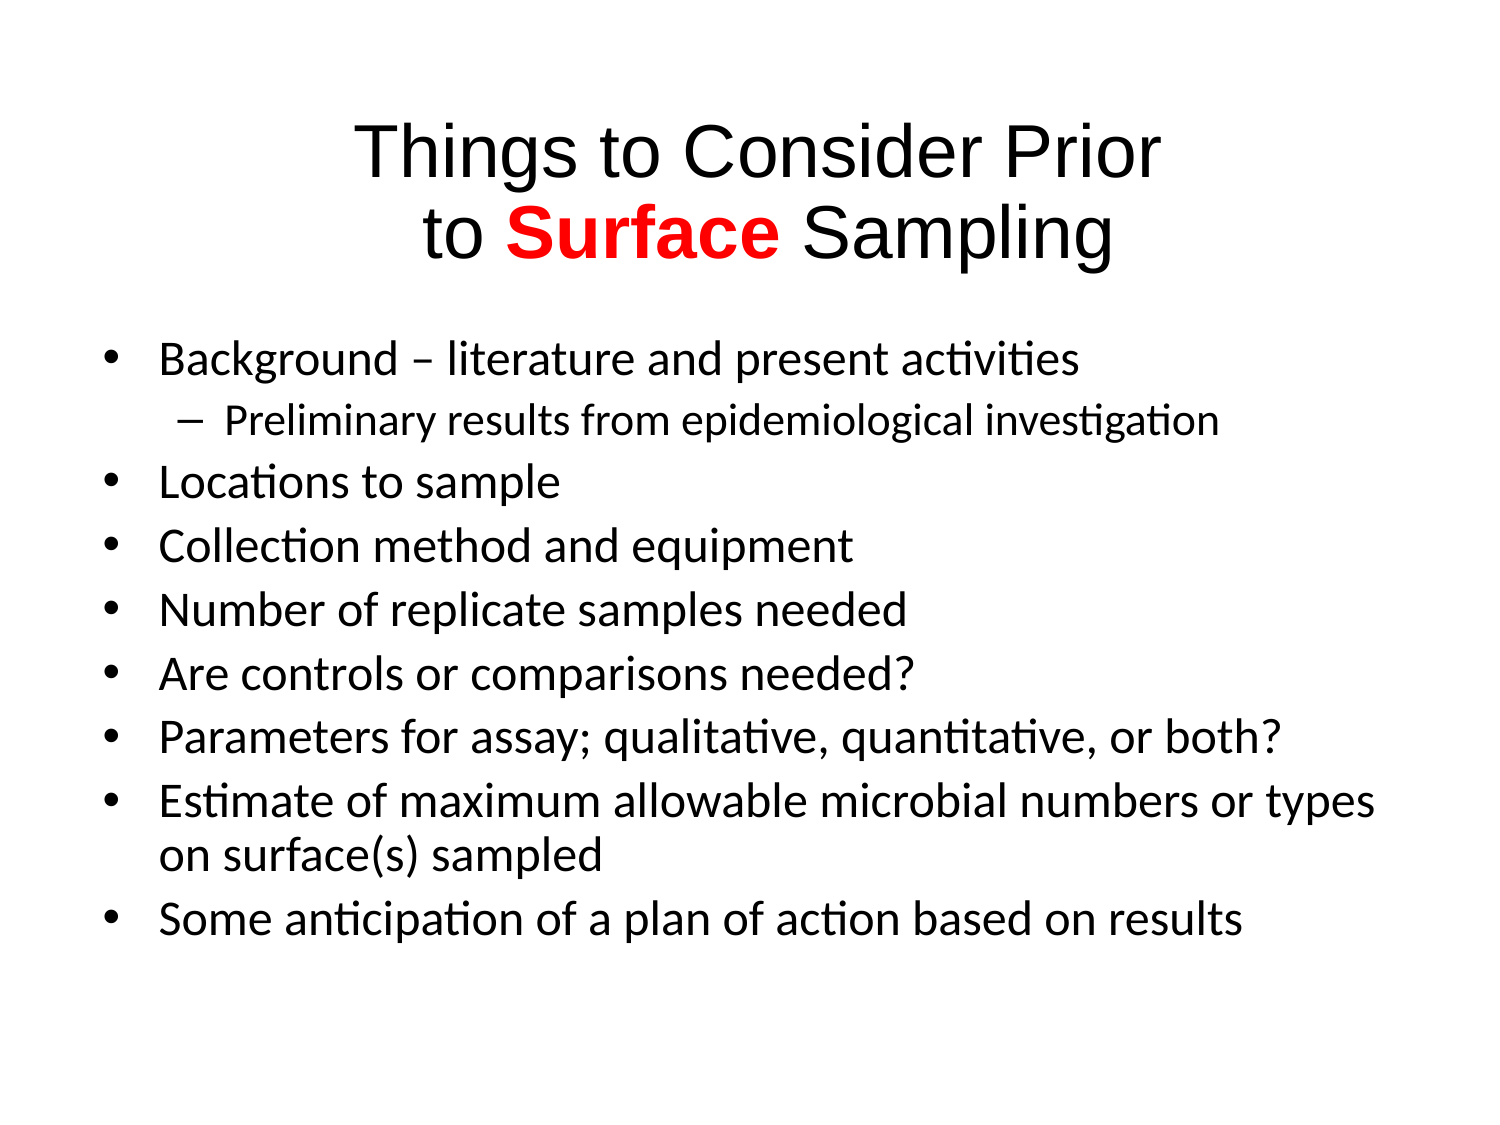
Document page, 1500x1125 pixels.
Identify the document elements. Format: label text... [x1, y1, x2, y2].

list Background – literature and present activities Preliminary results from epidemiological investigation Locations to sample Collection method and equipment Number of replicate samples needed Are controls or comparisons needed? Parameters for assay; qualitative, quantitative, or both? Estimate of maximum allowable microbial numbers or types on surface(s) sampled Some anticipation of a plan of action based on results [87, 324, 1413, 1000]
title Things to Consider Prior to Surface Sampling [125, 99, 1413, 288]
